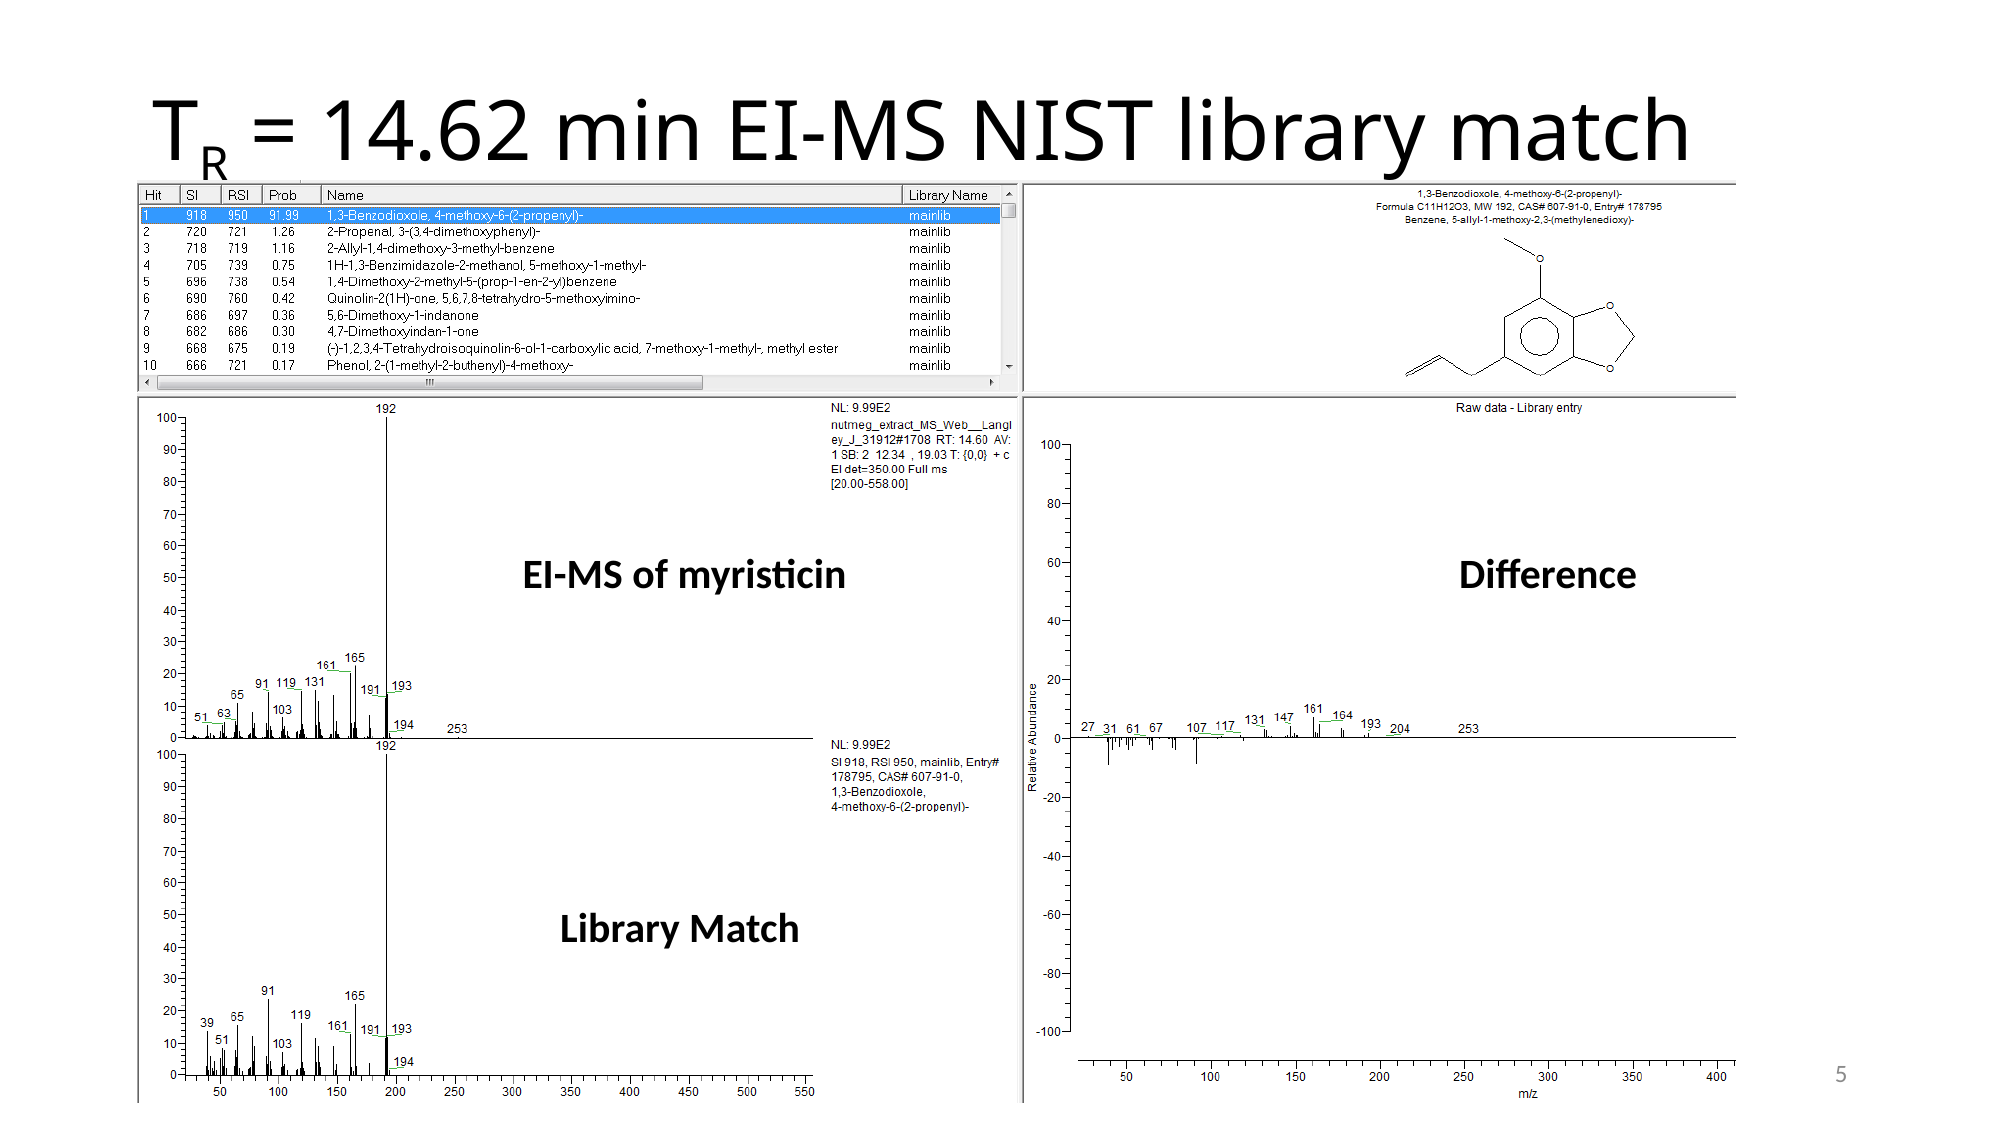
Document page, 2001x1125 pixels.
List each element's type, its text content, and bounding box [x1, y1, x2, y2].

slide_number 5 [1736, 1042, 1863, 1103]
title TR = 14.62 min EI-MS NIST library match [137, 21, 1863, 239]
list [137, 180, 1736, 1103]
